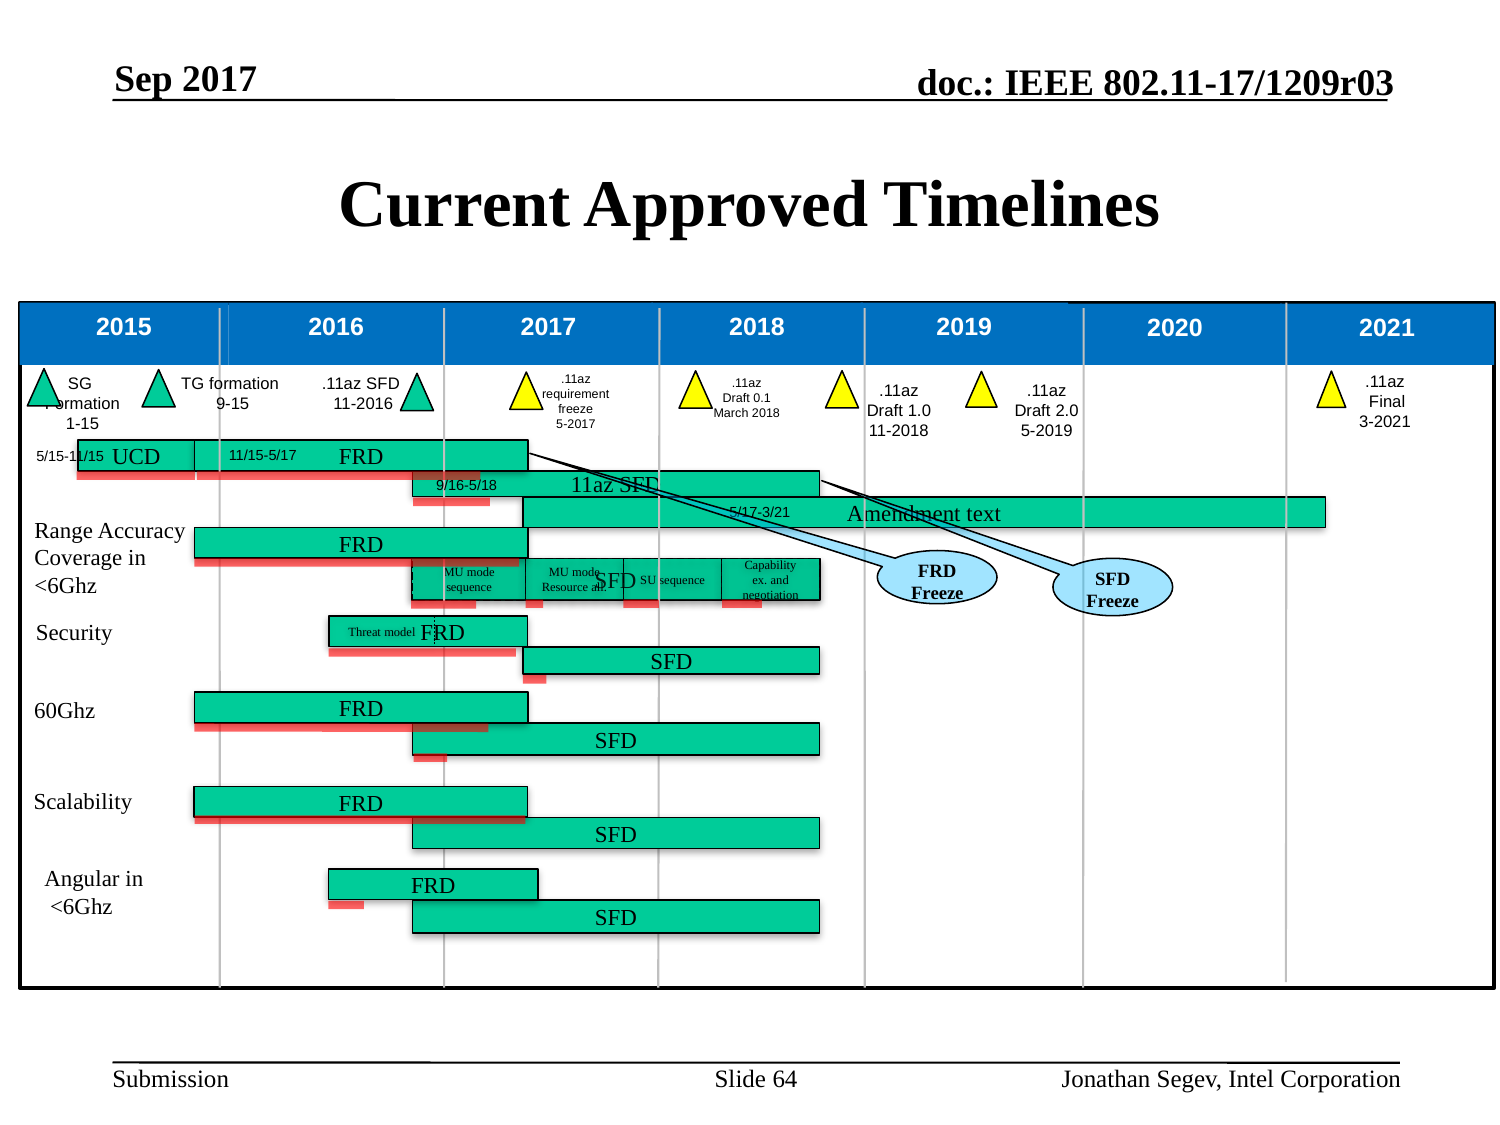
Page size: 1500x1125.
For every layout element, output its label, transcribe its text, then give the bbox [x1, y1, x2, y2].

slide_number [114, 54, 423, 100]
footer Jonathan Segev, Intel Corporation [878, 1061, 1402, 1093]
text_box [11, 302, 1495, 988]
slide_number Slide 64 [712, 1061, 800, 1123]
title Current Approved Timelines [112, 112, 1388, 288]
